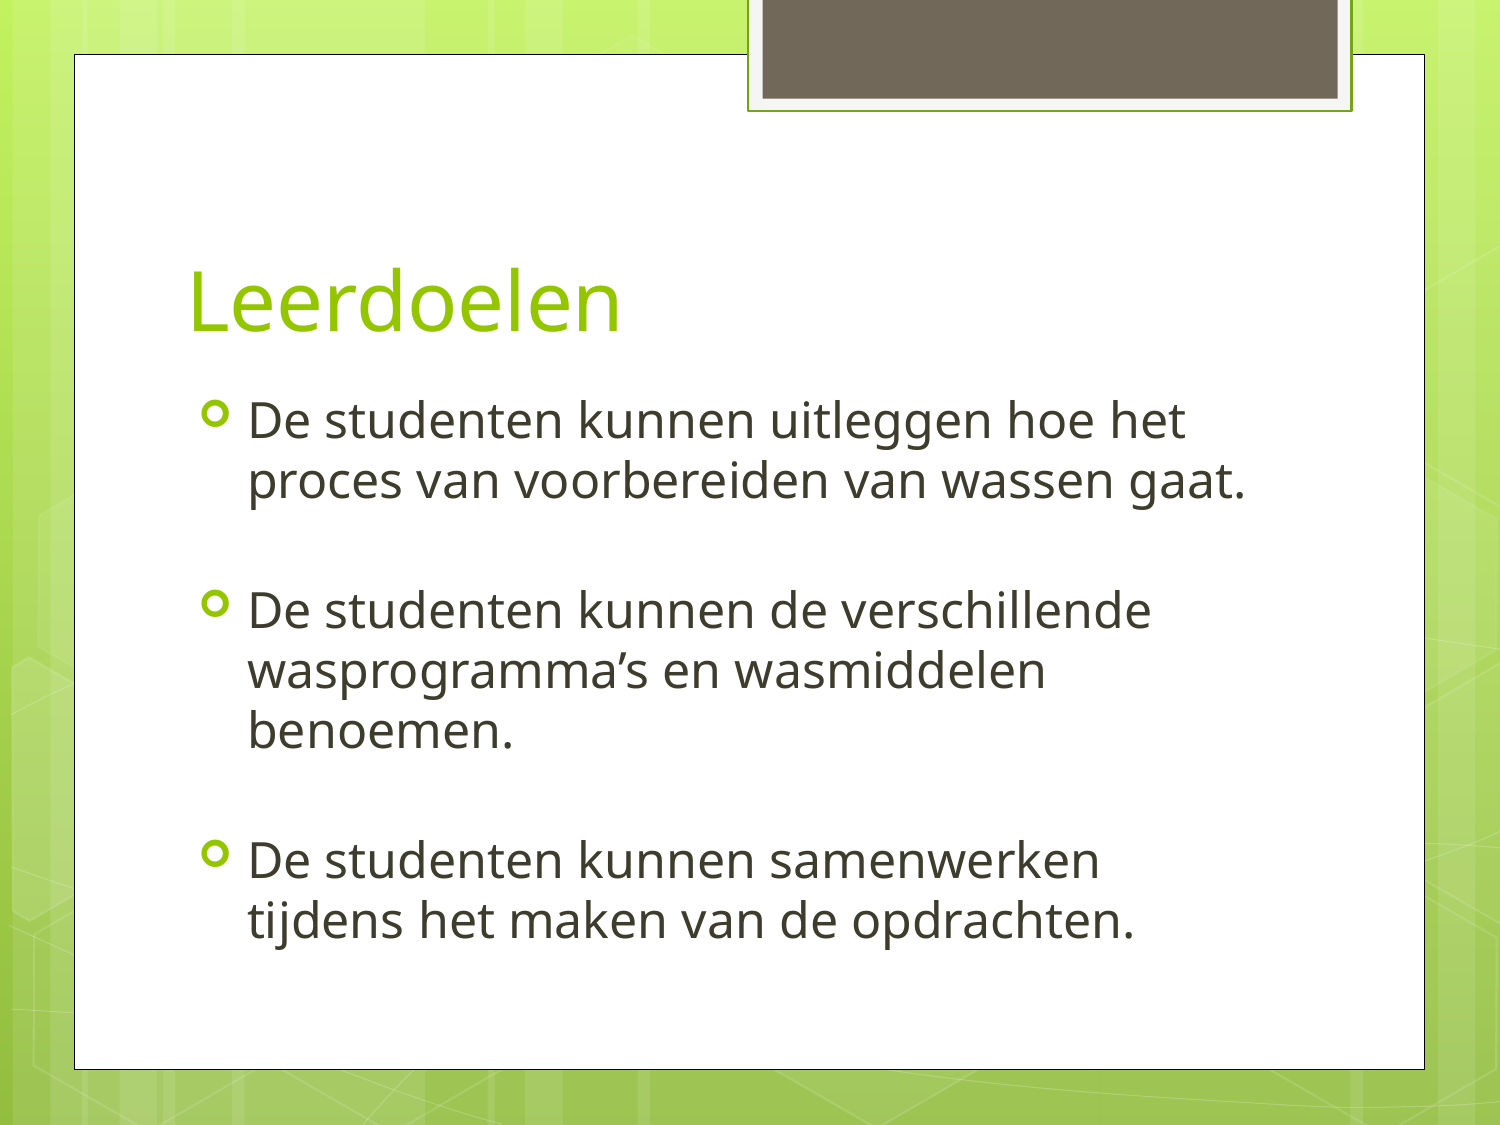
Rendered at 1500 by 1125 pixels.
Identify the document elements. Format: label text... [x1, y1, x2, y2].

list De studenten kunnen uitleggen hoe het proces van voorbereiden van wassen gaat. De studenten kunnen de verschillende wasprogramma’s en wasmiddelen benoemen. De studenten kunnen samenwerken tijdens het maken van de opdrachten. [171, 381, 1283, 957]
title Leerdoelen [171, 168, 1324, 357]
